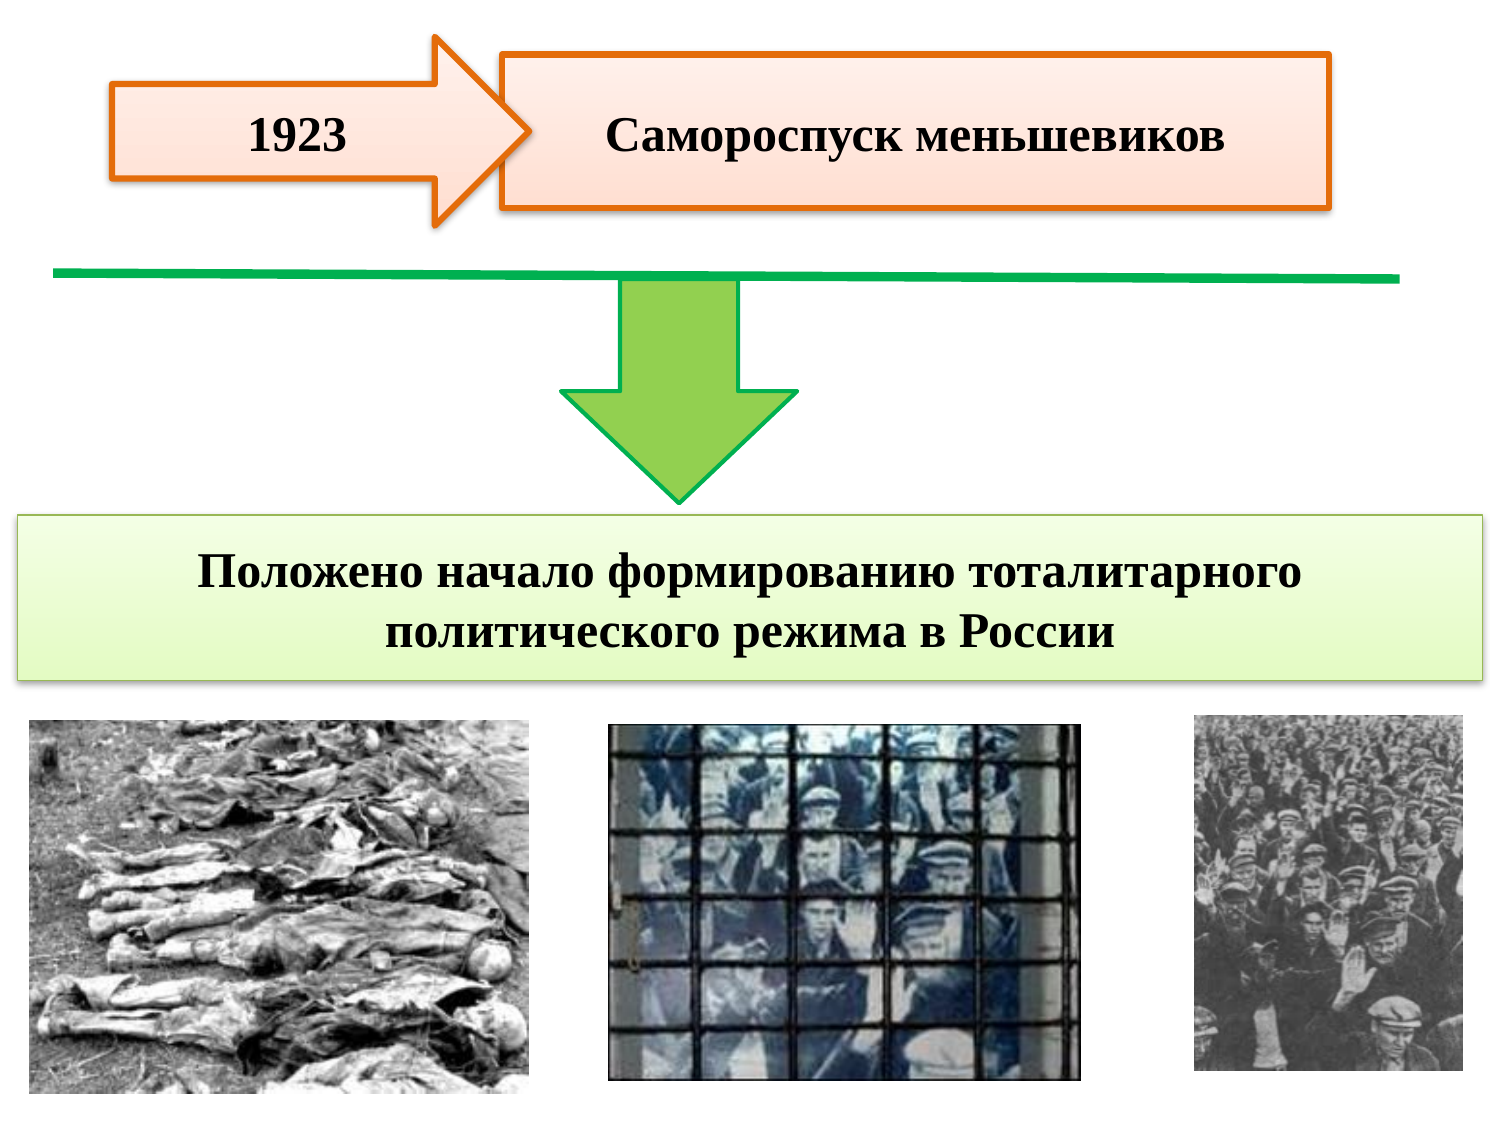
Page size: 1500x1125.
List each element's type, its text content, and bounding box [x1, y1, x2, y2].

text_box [52, 272, 1400, 280]
picture [608, 724, 1081, 1081]
text_box [559, 286, 800, 505]
picture [1194, 715, 1463, 1071]
text_box Самороспуск меньшевиков [501, 54, 1330, 209]
picture [29, 720, 529, 1095]
text_box 1923 [111, 36, 530, 227]
text_box Положено начало формированию тоталитарного политического режима в России [17, 514, 1483, 681]
